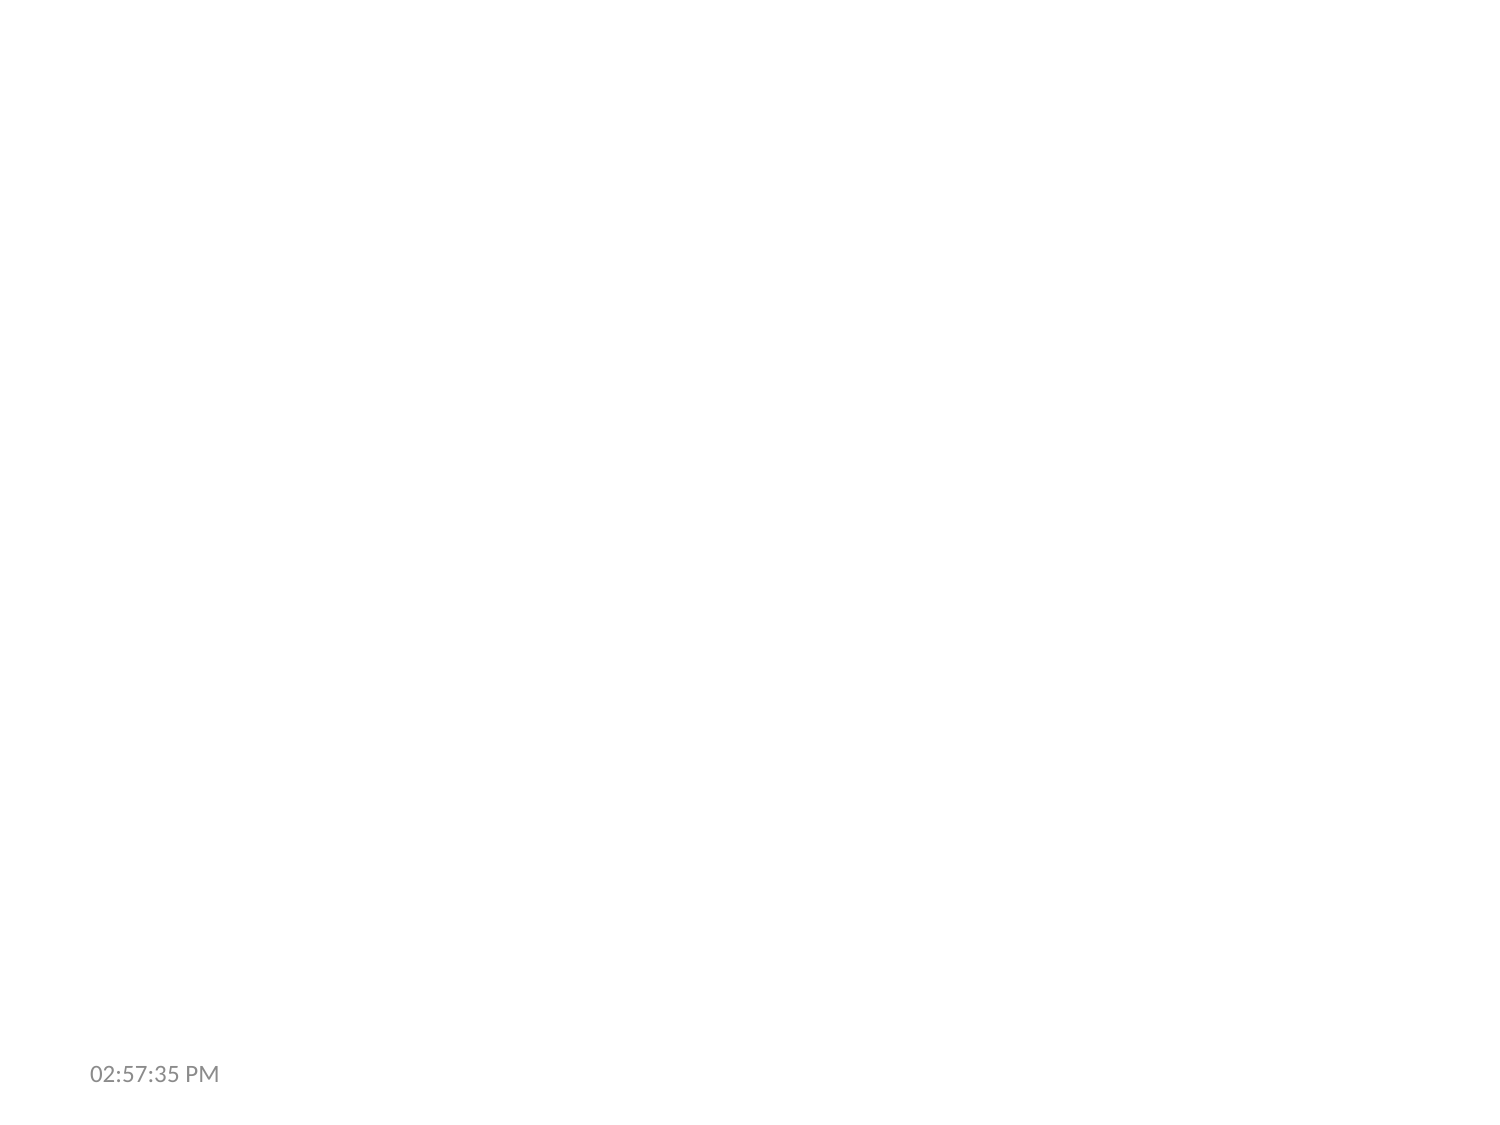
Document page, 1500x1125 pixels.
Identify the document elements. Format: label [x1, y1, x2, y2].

slide_number [75, 1042, 425, 1103]
